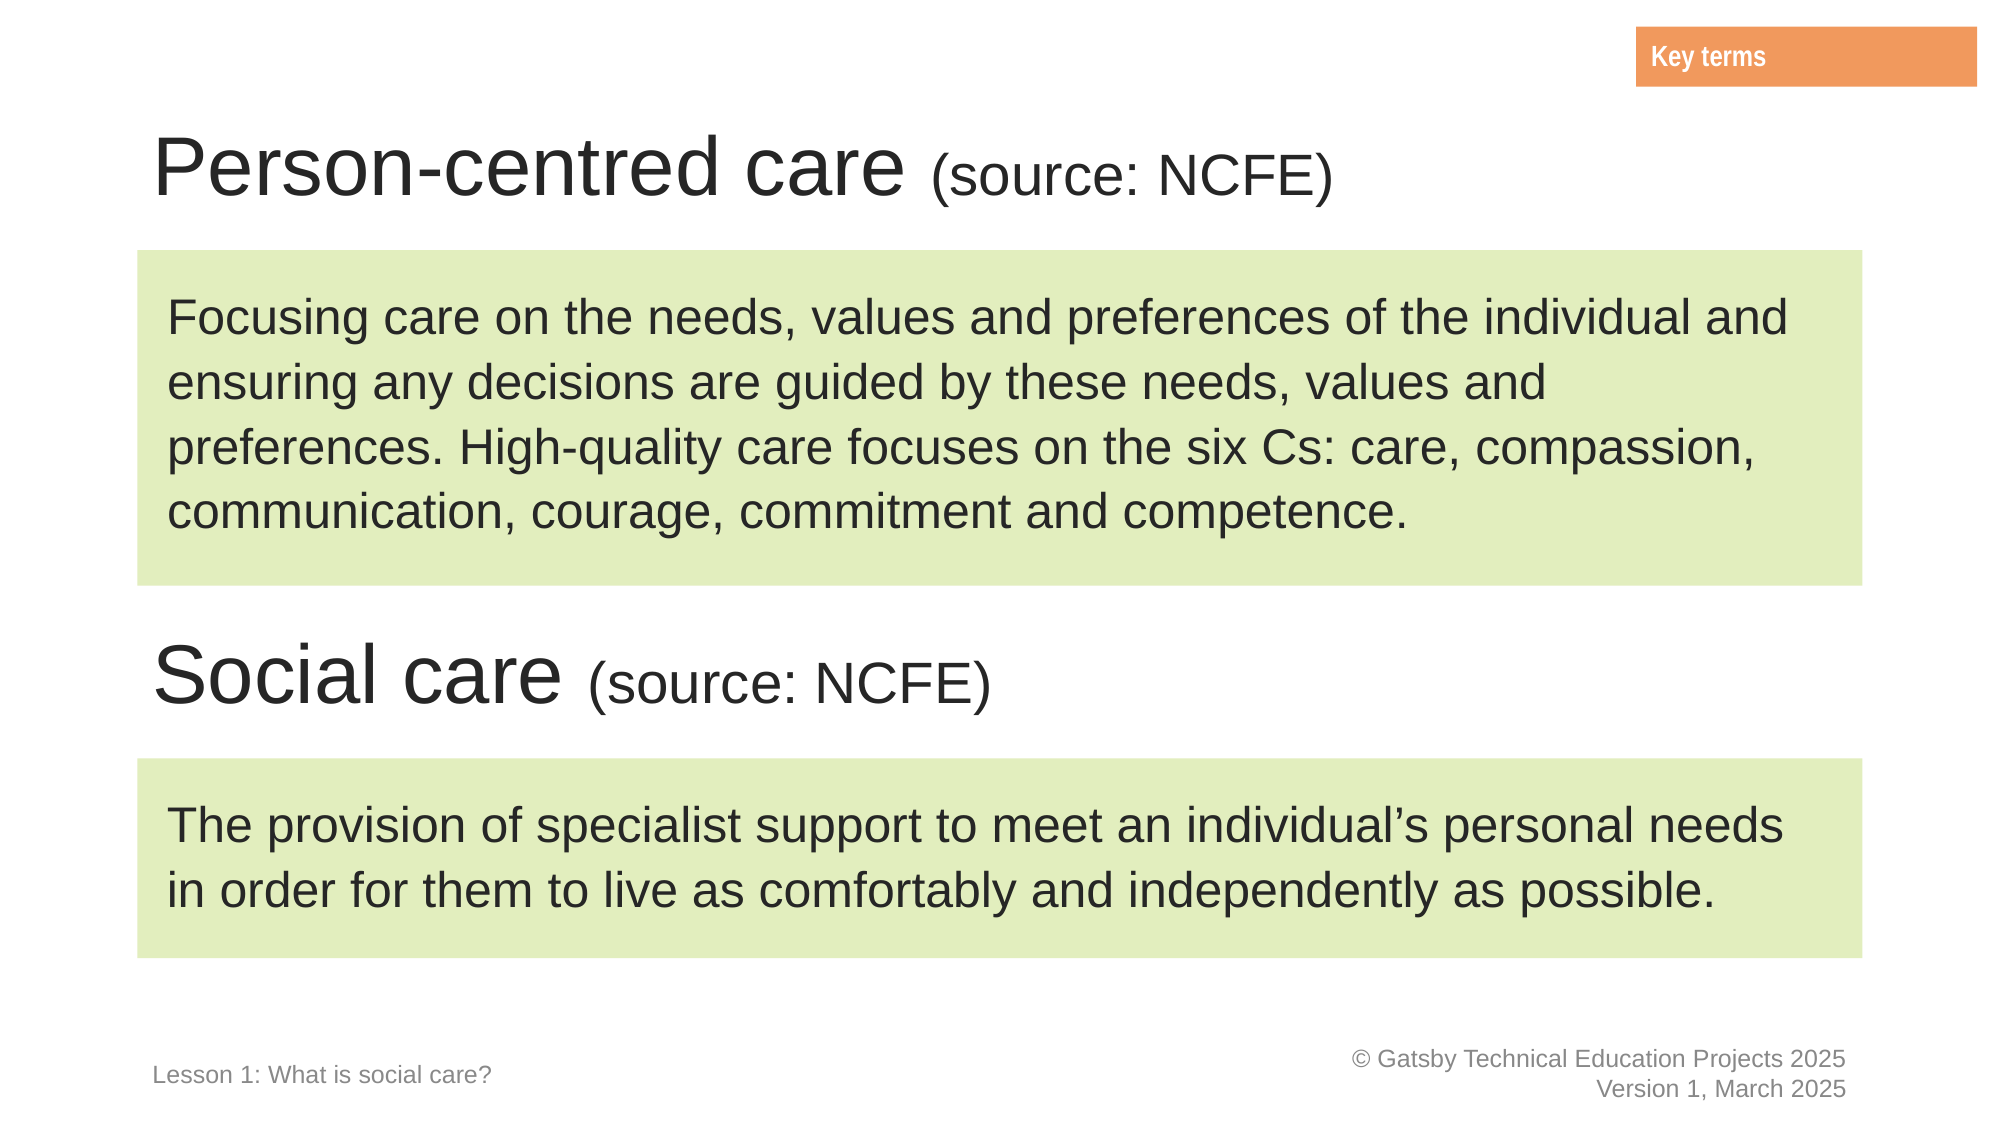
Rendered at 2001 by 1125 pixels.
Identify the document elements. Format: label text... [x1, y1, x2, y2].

list Lesson 1: What is social care? [137, 1042, 829, 1103]
list Focusing care on the needs, values and preferences of the individual and ensuring any decisions are guided by these needs, values and preferences. High-quality care focuses on the six Cs: care, compassion, communication, courage, commitment and competence. [137, 250, 1863, 568]
text_box Social care (source: NCFE) [137, 568, 1863, 758]
list Key terms [1636, 26, 1978, 87]
text_box The provision of specialist support to meet an individual’s personal needs in order for them to live as comfortably and independently as possible. [137, 758, 1863, 959]
title Person-centred care (source: NCFE) [137, 59, 1863, 250]
